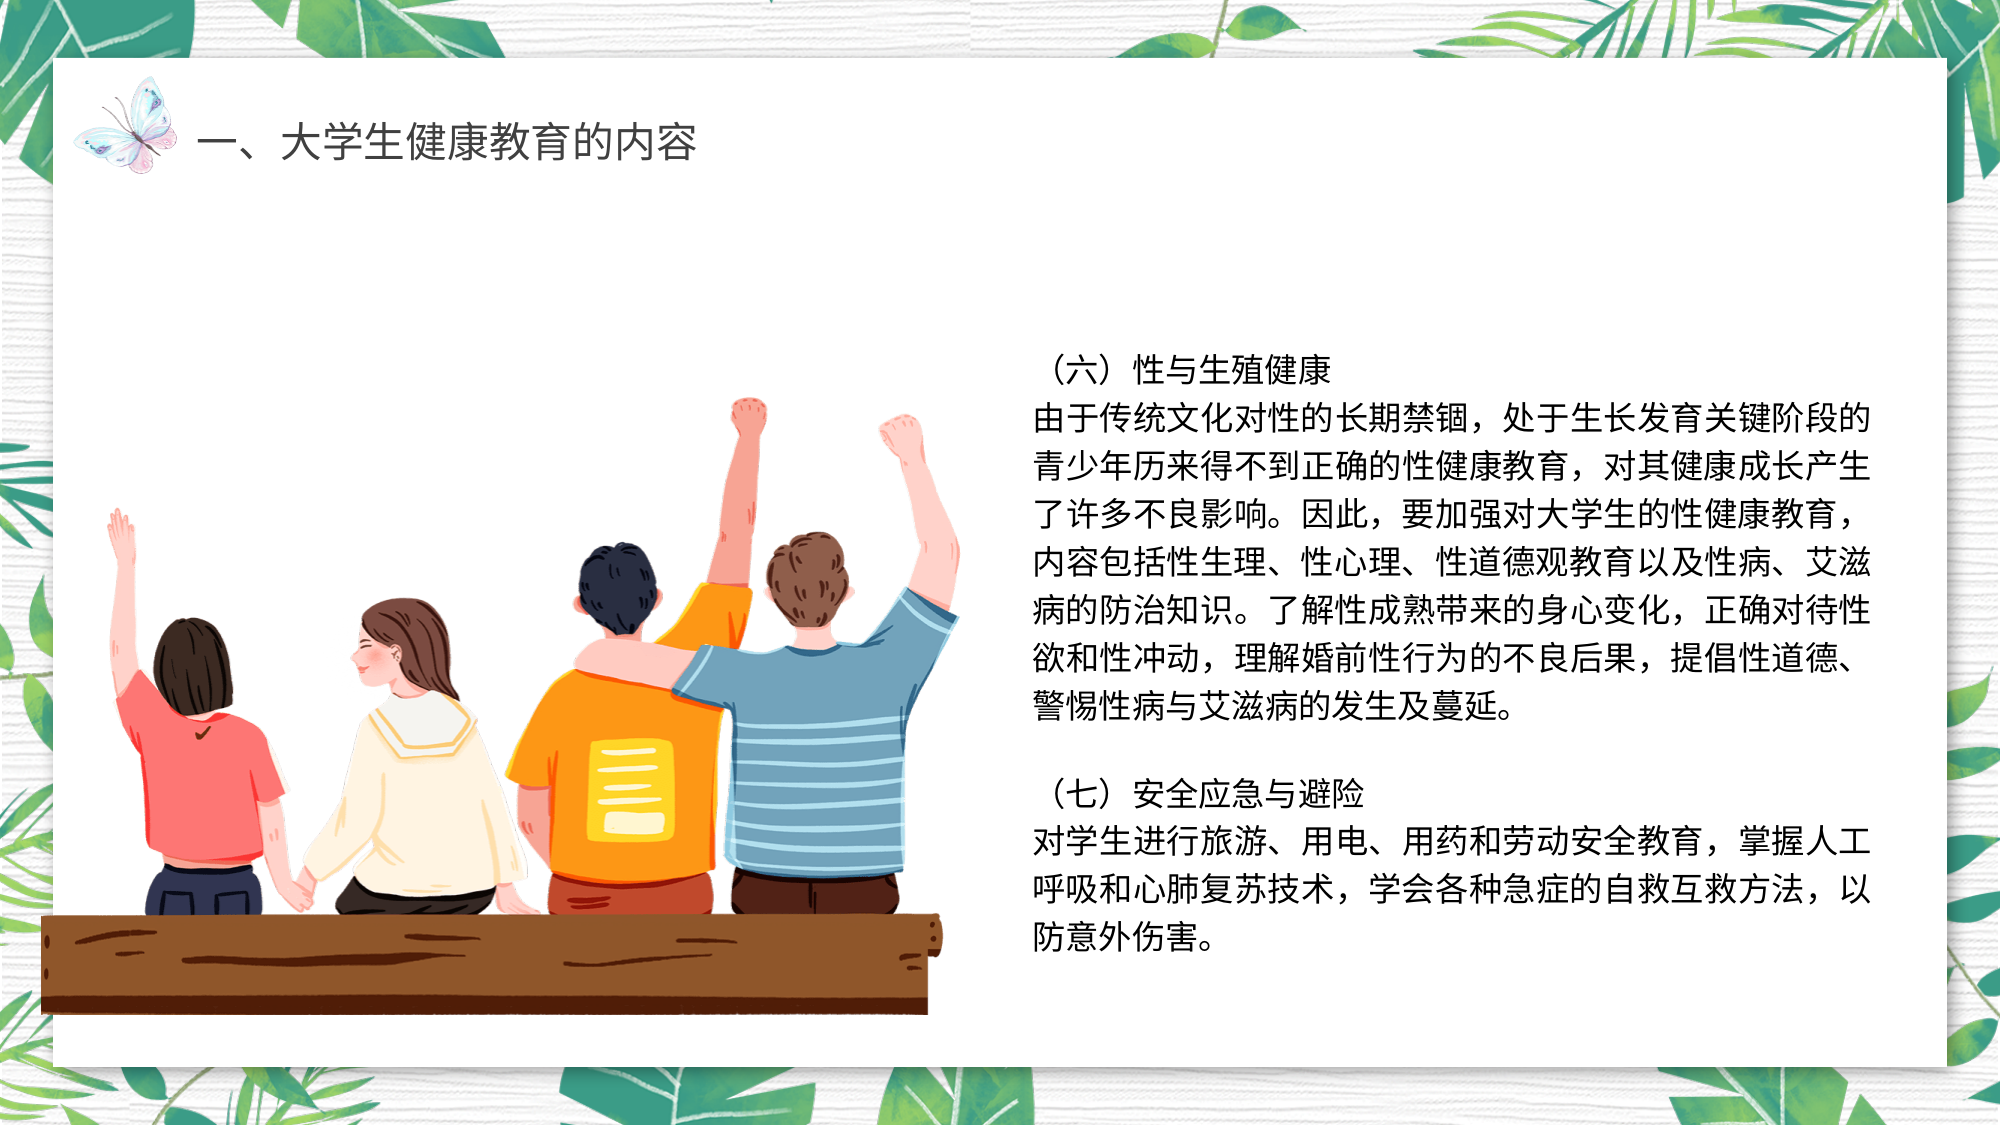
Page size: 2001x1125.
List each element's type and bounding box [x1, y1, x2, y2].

picture [73, 76, 177, 174]
text_box [0, 0, 2000, 1125]
picture [41, 350, 987, 1015]
